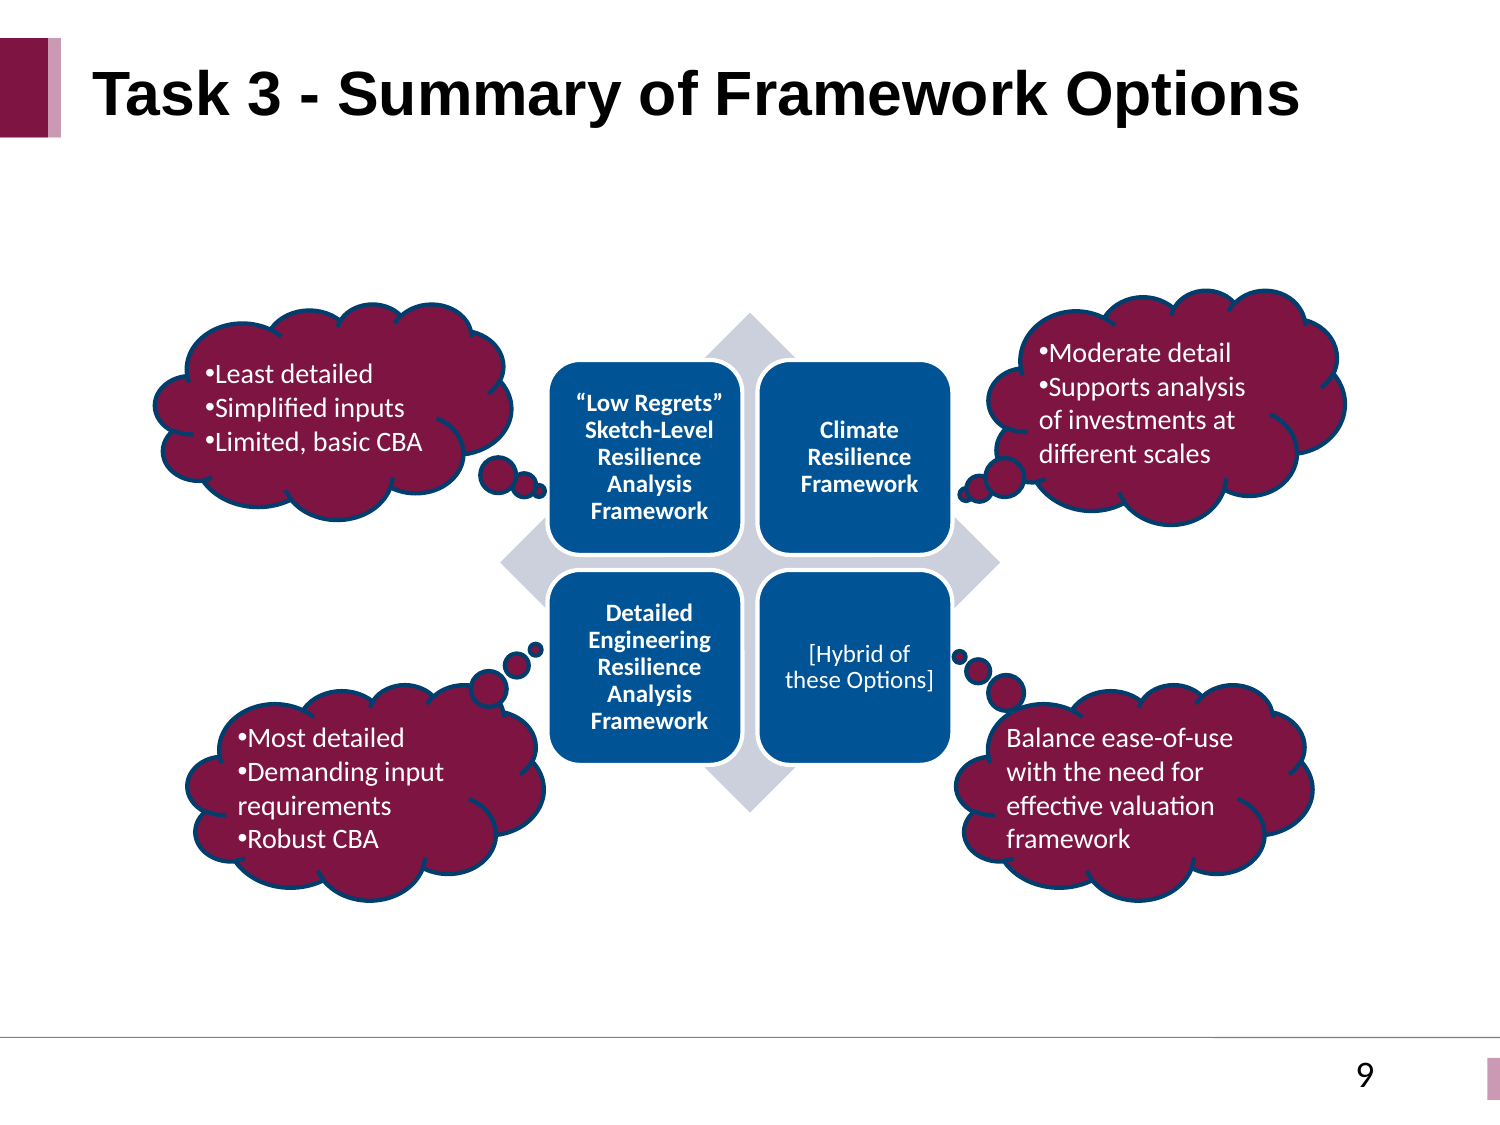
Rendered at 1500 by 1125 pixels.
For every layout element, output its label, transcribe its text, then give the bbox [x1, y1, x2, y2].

text_box Task 3 - Summary of Framework Options [81, 50, 1419, 130]
text_box Balance ease-of-use with the need for effective valuation framework [961, 682, 1315, 903]
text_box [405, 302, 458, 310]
text_box Moderate detail Supports analysis of investments at different scales [1107, 288, 1348, 528]
picture [0, 37, 63, 138]
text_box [374, 312, 1126, 813]
text_box Most detailed Demanding input requirements Robust CBA [185, 688, 531, 903]
text_box Least detailed Simplified inputs Limited, basic CBA [152, 302, 398, 523]
slide_number 9 [1059, 1042, 1397, 1103]
